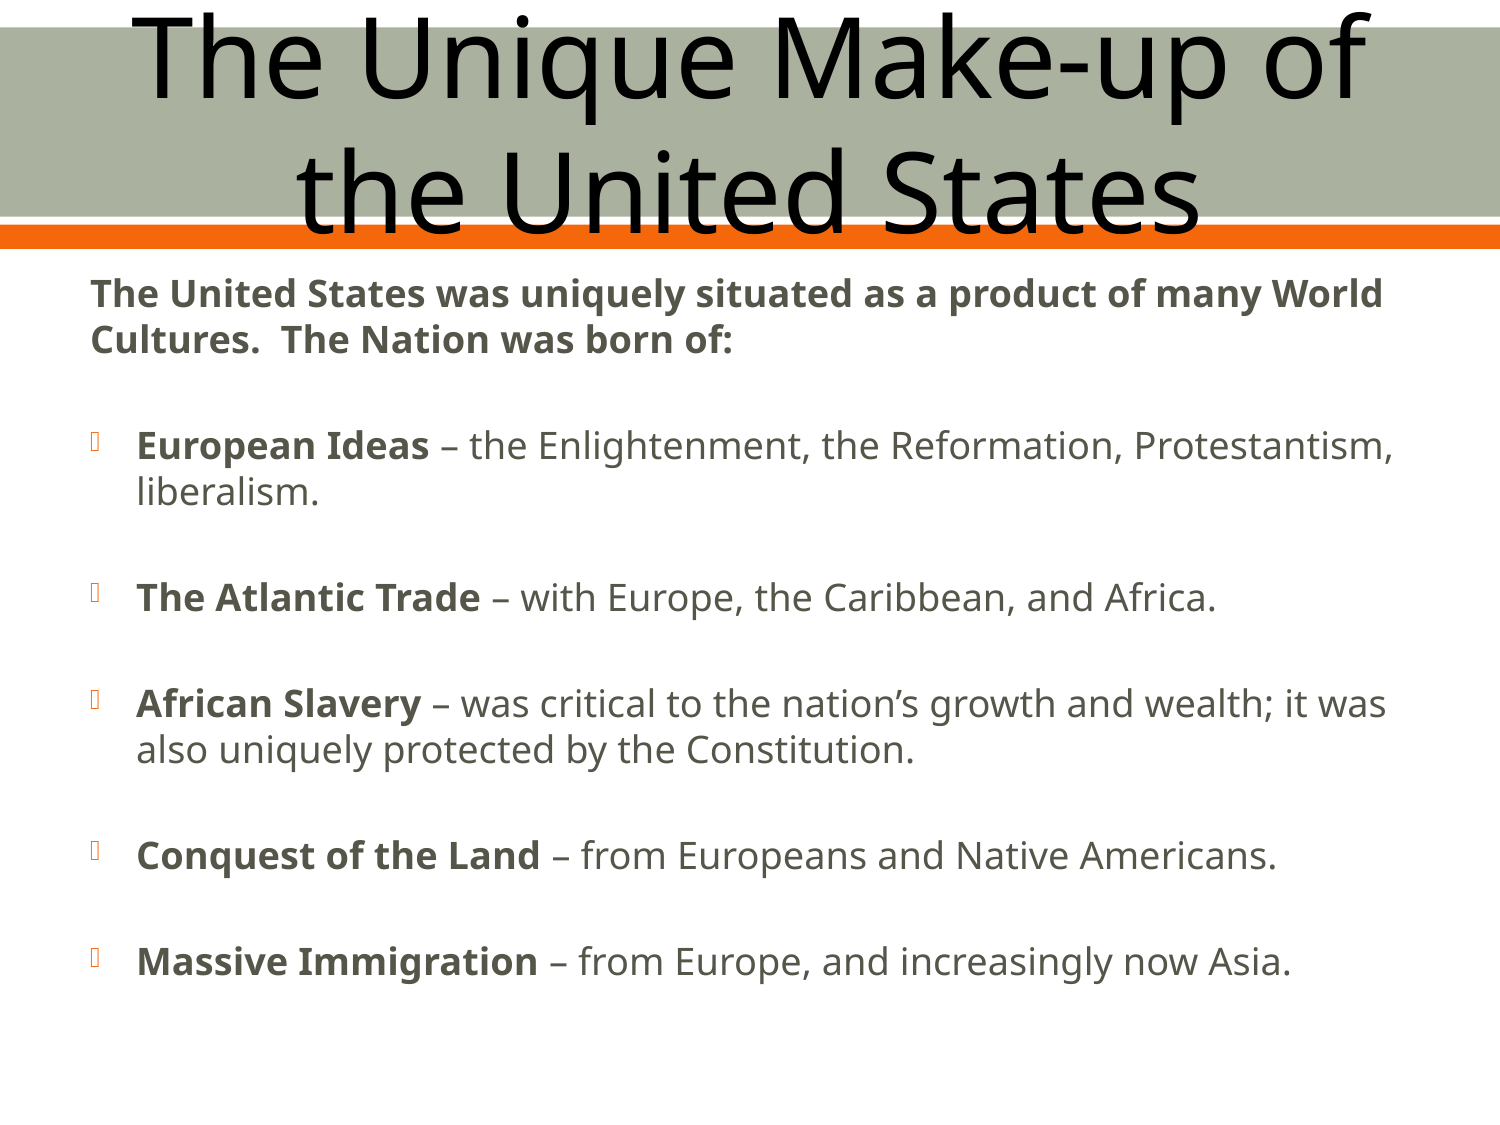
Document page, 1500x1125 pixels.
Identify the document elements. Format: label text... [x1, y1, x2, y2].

list The United States was uniquely situated as a product of many World Cultures. The Nation was born of: European Ideas – the Enlightenment, the Reformation, Protestantism, liberalism. The Atlantic Trade – with Europe, the Caribbean, and Africa. African Slavery – was critical to the nation’s growth and wealth; it was also uniquely protected by the Constitution. Conquest of the Land – from Europeans and Native Americans. Massive Immigration – from Europe, and increasingly now Asia. [75, 262, 1425, 1005]
title The Unique Make-up of the United States [75, 29, 1425, 213]
